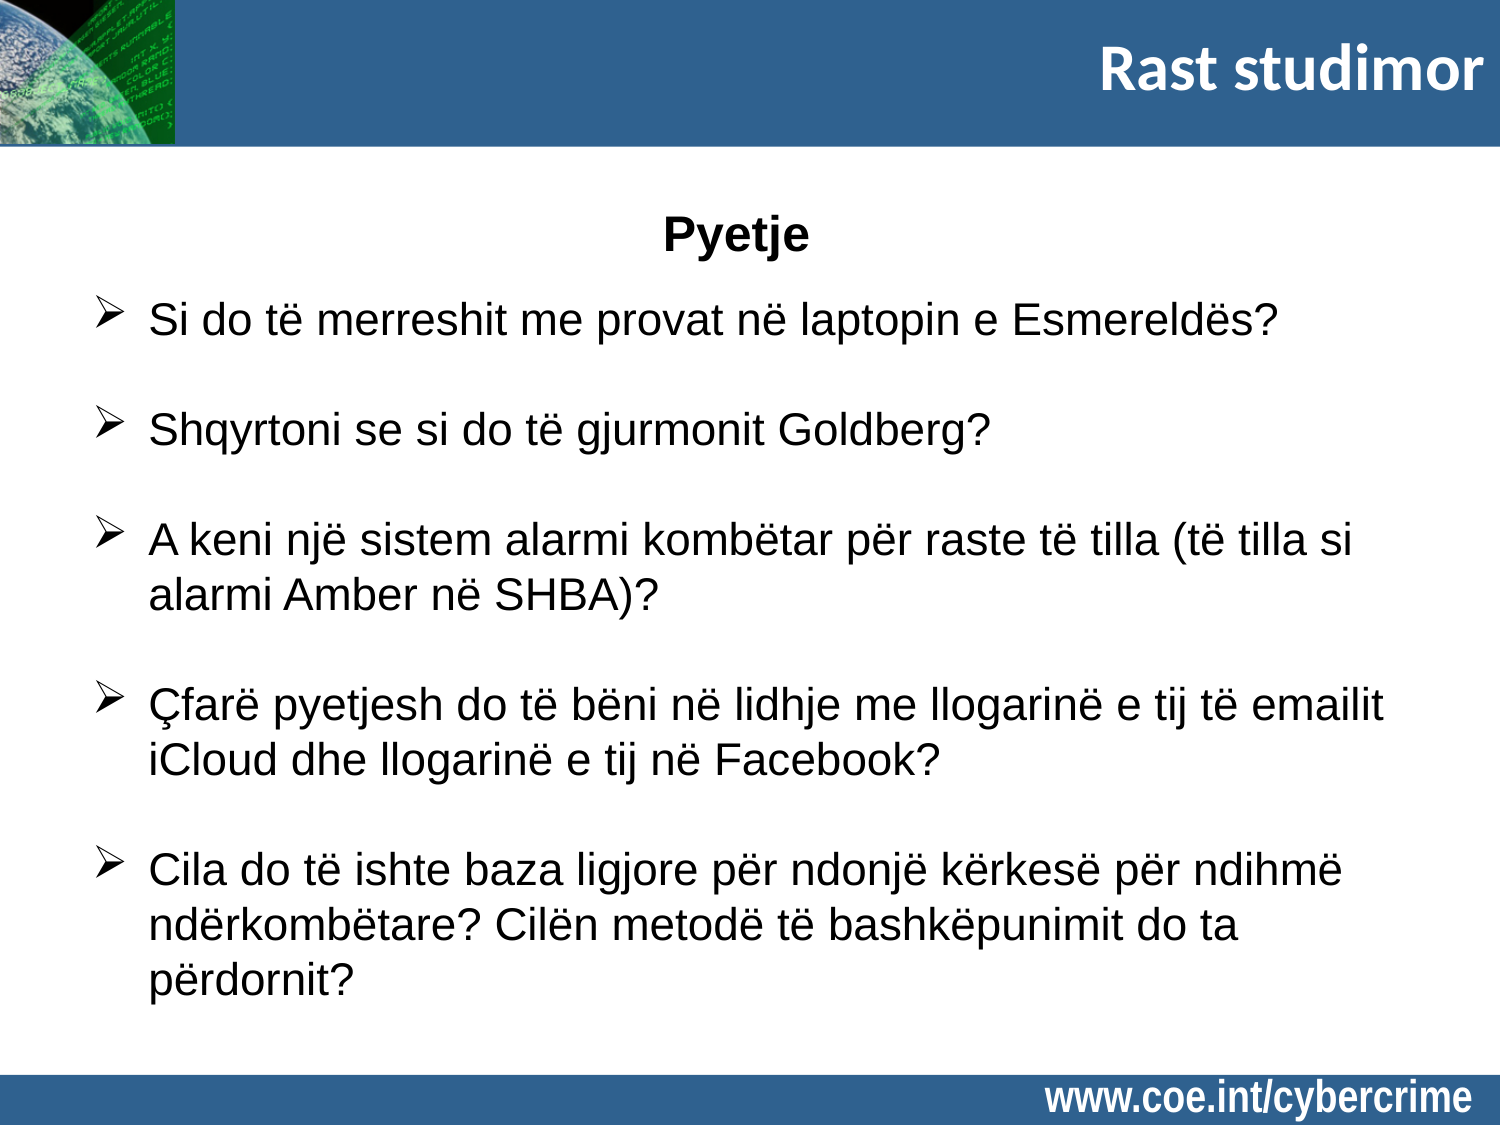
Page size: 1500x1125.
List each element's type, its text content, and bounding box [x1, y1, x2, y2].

text_box Rast studimor [177, 0, 1500, 149]
picture [0, 0, 175, 144]
text_box [0, 1073, 1030, 1125]
text_box Pyetje [147, 193, 1135, 269]
text_box www.coe.int/cybercrime [1030, 1059, 1500, 1125]
text_box Si do të merreshit me provat në laptopin e Esmereldës? Shqyrtoni se si do të gjurmonit Goldberg? A keni një sistem alarmi kombëtar për raste të tilla (të tilla si alarmi Amber në SHBA)? Çfarë pyetjesh do të bëni në lidhje me llogarinë e tij të emailit iCloud dhe llogarinë e tij në Facebook? Cila do të ishte baza ligjore për ndonjë kërkesë për ndihmë ndërkombëtare? Cilën metodë të bashkëpunimit do ta përdornit? [77, 282, 1423, 1013]
